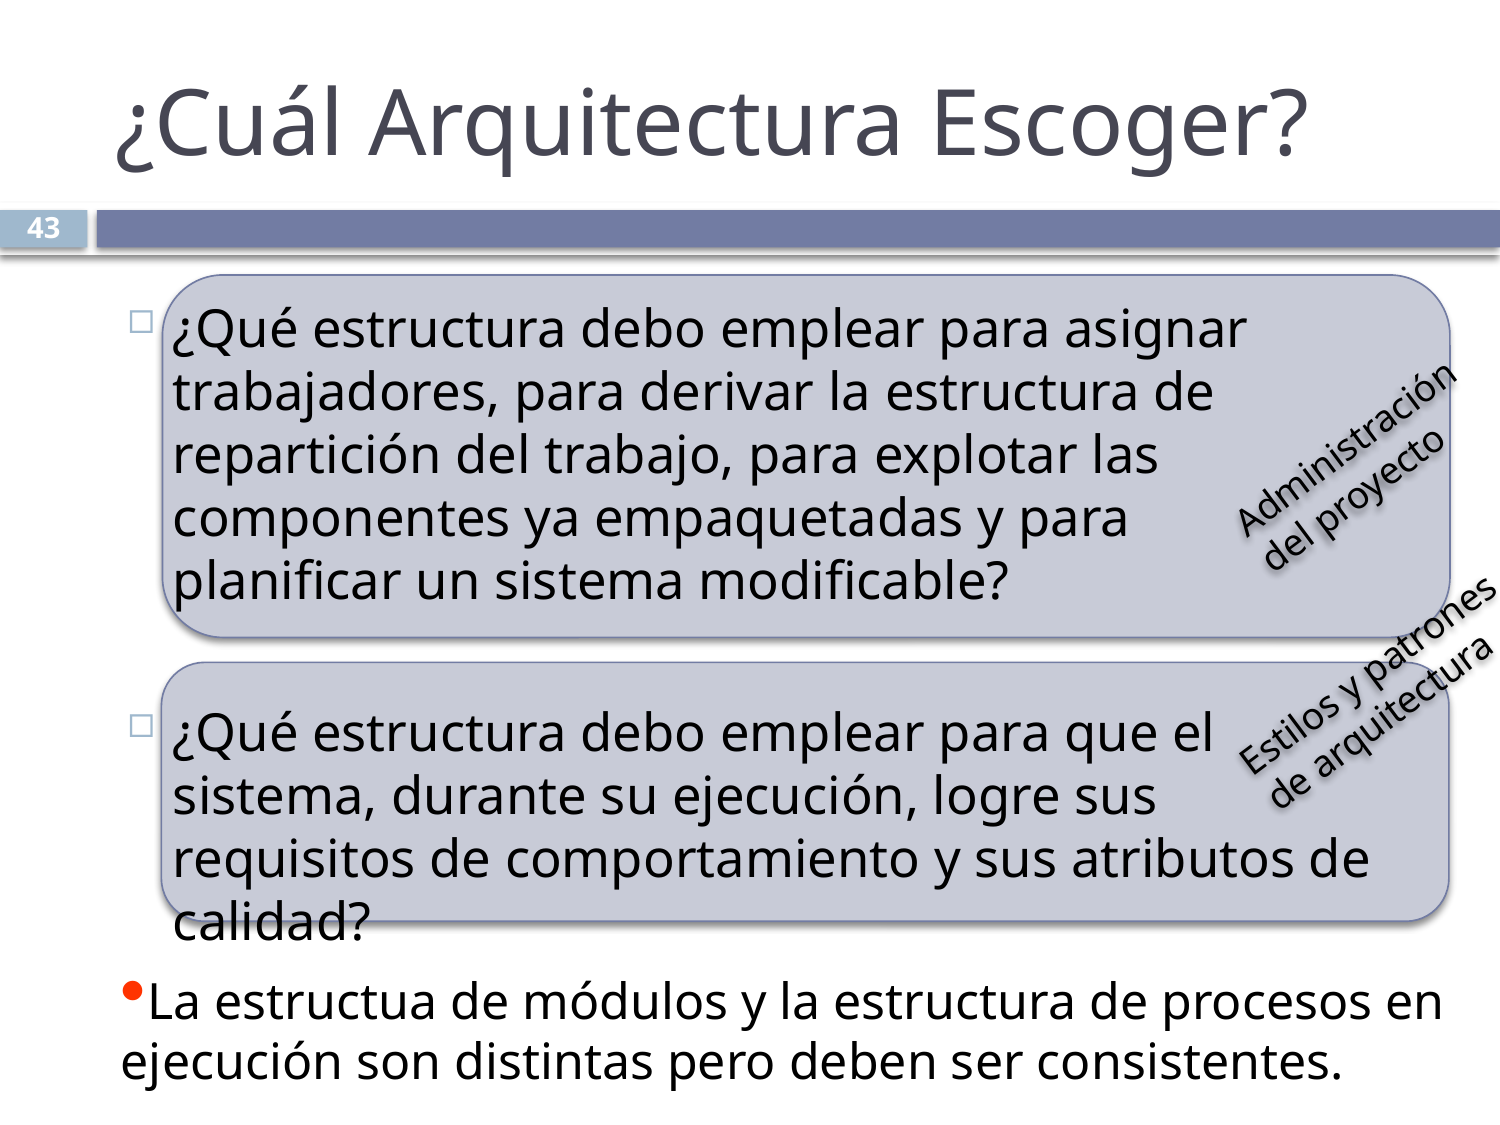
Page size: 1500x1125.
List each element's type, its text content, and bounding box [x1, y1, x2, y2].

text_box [162, 274, 1497, 637]
title ¿Cuál Arquitectura Escoger? [100, 37, 1438, 200]
text_box La estructua de módulos y la estructura de procesos en ejecución son distintas pero deben ser consistentes. [106, 962, 1474, 1098]
slide_number 43 [0, 208, 88, 249]
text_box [161, 637, 1500, 922]
list ¿Qué estructura debo emplear para asignar trabajadores, para derivar la estructura de repartición del trabajo, para explotar las componentes ya empaquetadas y para planificar un sistema modificable? ¿Qué estructura debo emplear para que el sistema, durante su ejecución, logre sus requisitos de comportamiento y sus atributos de calidad? [112, 287, 1388, 962]
